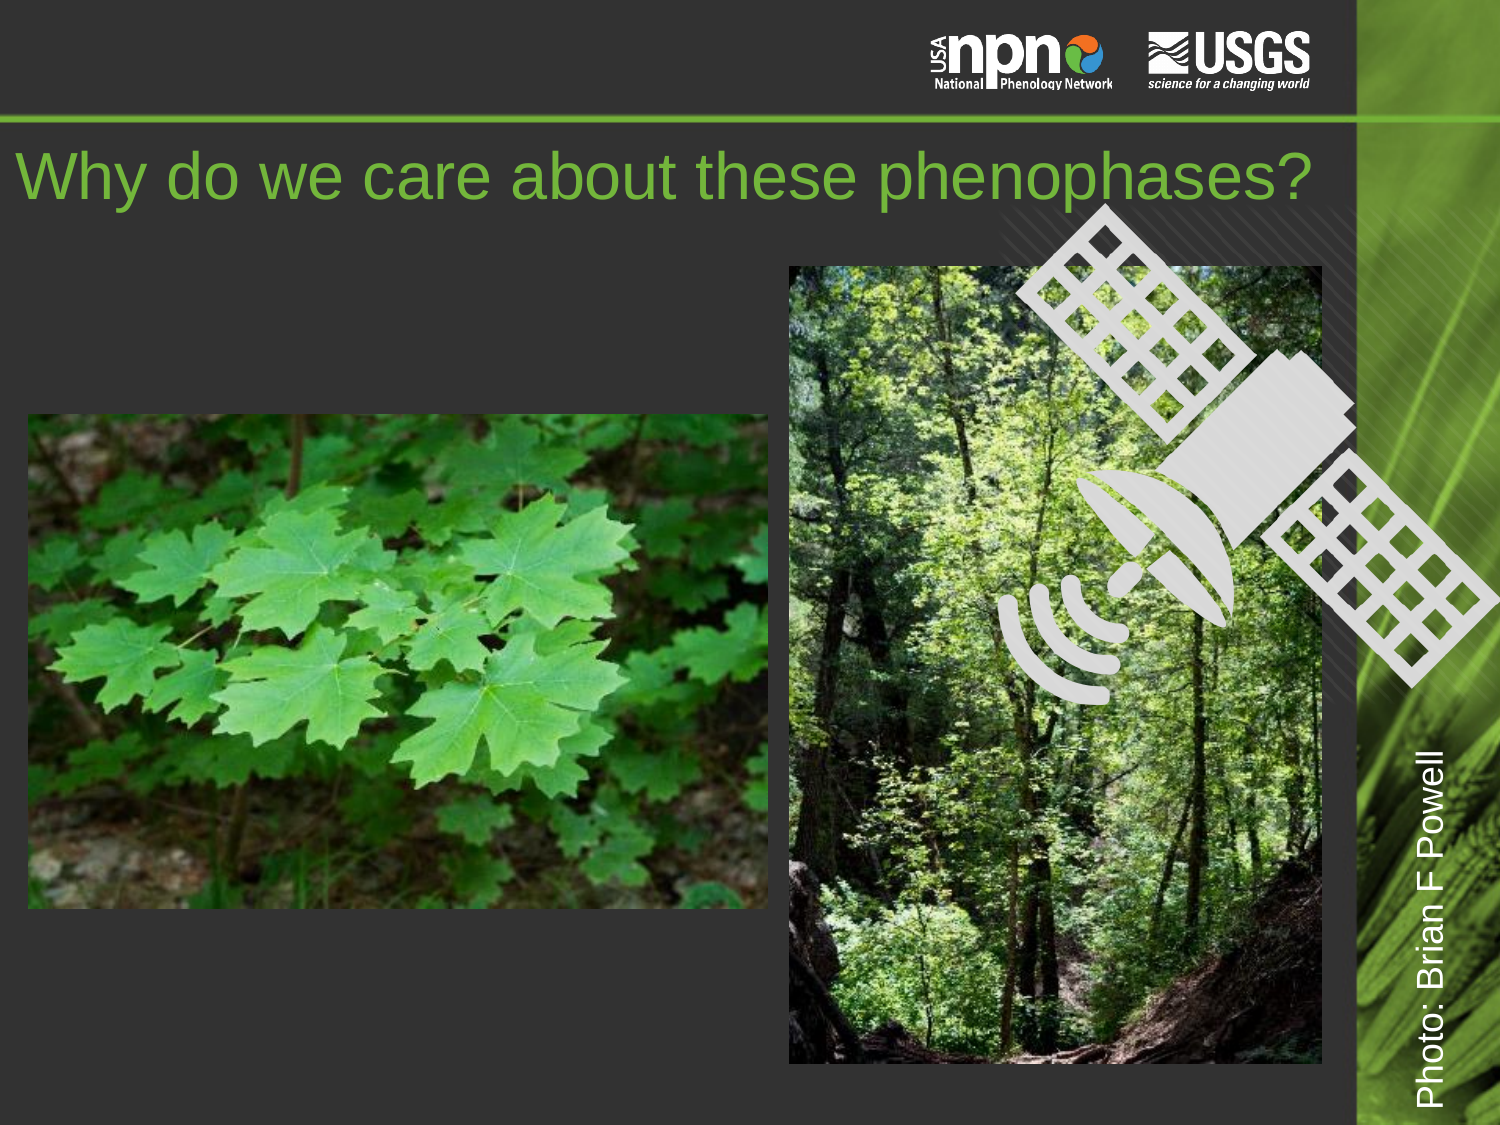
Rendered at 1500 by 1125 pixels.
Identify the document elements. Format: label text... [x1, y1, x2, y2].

title Why do we care about these phenophases? [0, 79, 1350, 267]
picture [0, 0, 1500, 1125]
text_box Photo: Brian F Powell [1398, 713, 1458, 1125]
